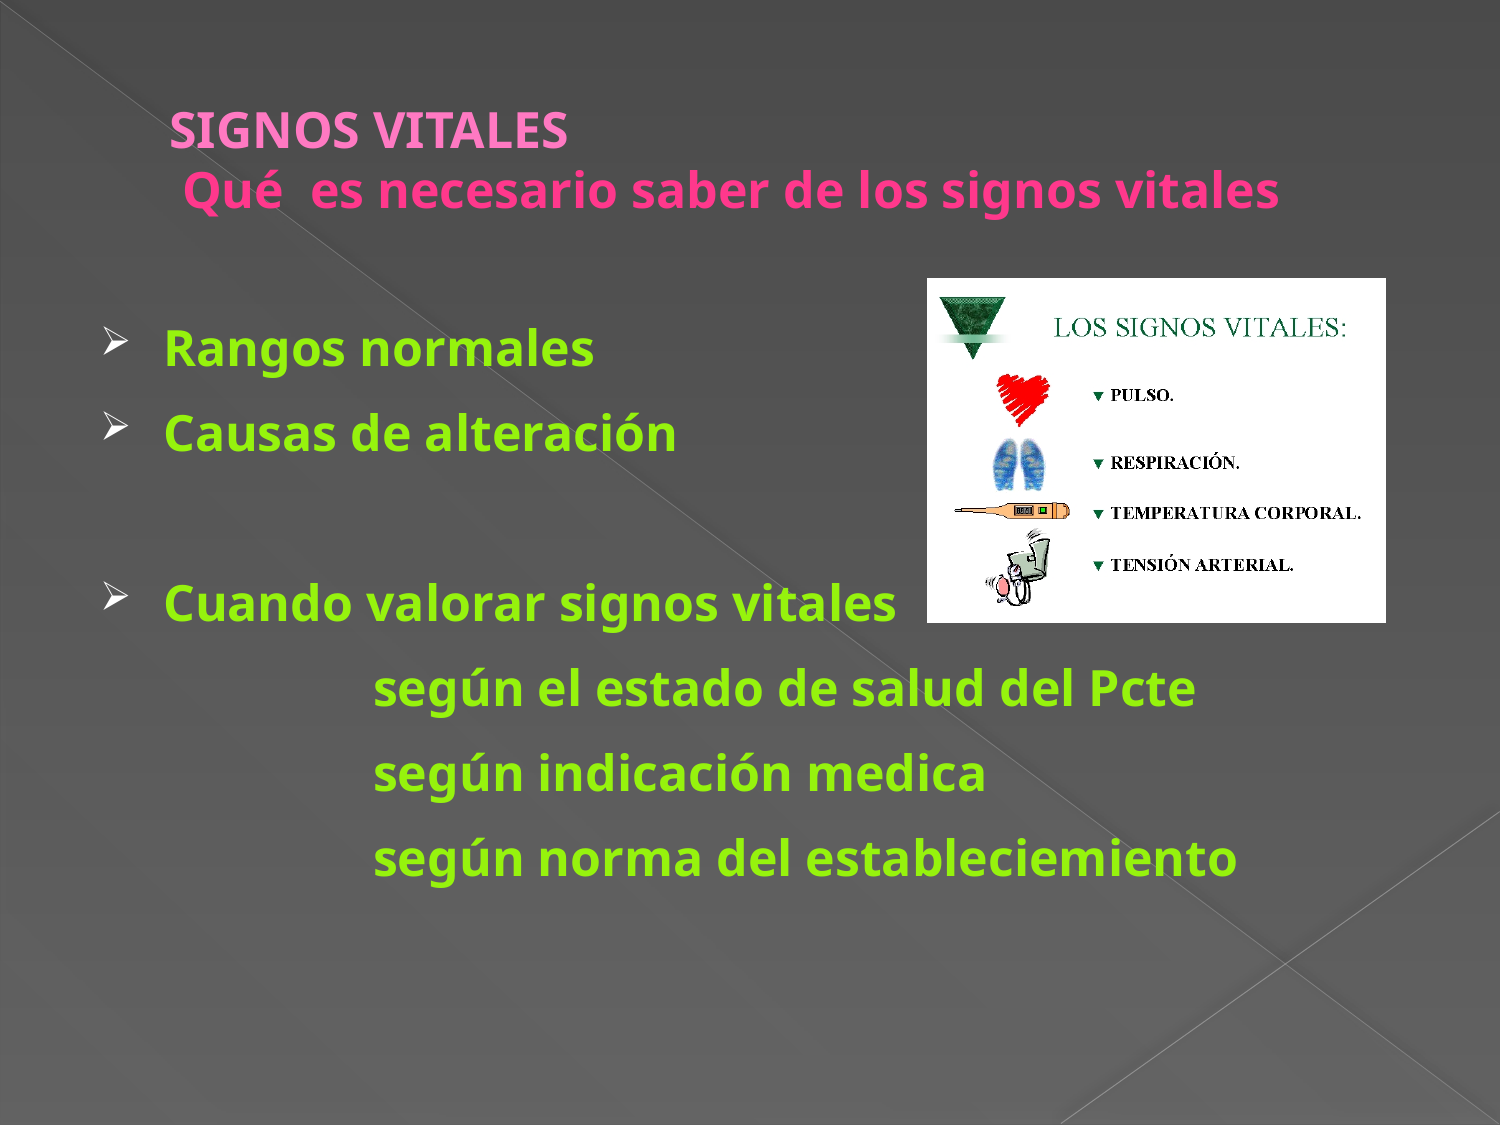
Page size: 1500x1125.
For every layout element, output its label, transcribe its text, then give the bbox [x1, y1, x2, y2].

list Rangos normales Causas de alteración Cuando valorar signos vitales según el estado de salud del Pcte según indicación medica según norma del estableciemiento [75, 308, 1425, 1059]
title SIGNOS VITALES Qué es necesario saber de los signos vitales [75, 43, 1425, 274]
picture [926, 278, 1386, 624]
